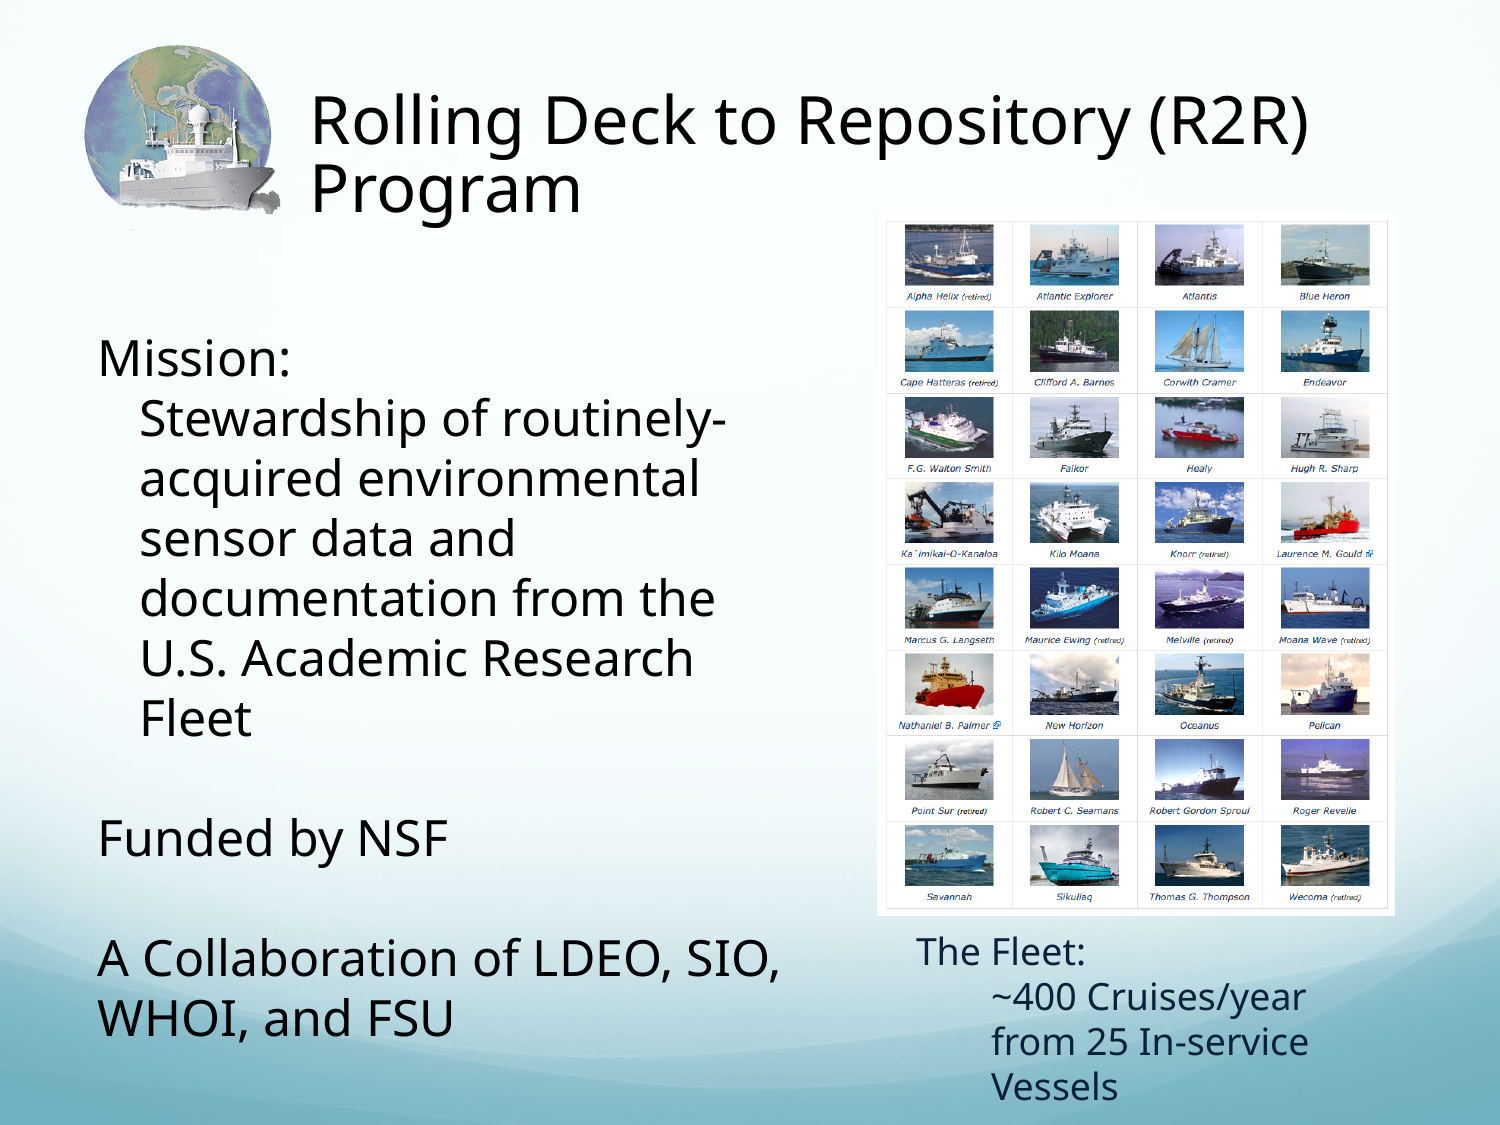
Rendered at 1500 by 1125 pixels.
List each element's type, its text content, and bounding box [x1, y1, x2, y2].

picture [877, 212, 1395, 917]
text_box Mission: Stewardship of routinely-acquired environmental sensor data and documentation from the U.S. Academic Research Fleet Funded by NSF A Collaboration of LDEO, SIO, WHOI, and FSU [84, 319, 801, 1125]
text_box Rolling Deck to Repository (R2R) Program [294, 83, 1422, 186]
picture [83, 43, 281, 235]
text_box The Fleet: ~400 Cruises/year from 25 In-service Vessels [902, 934, 1364, 1116]
